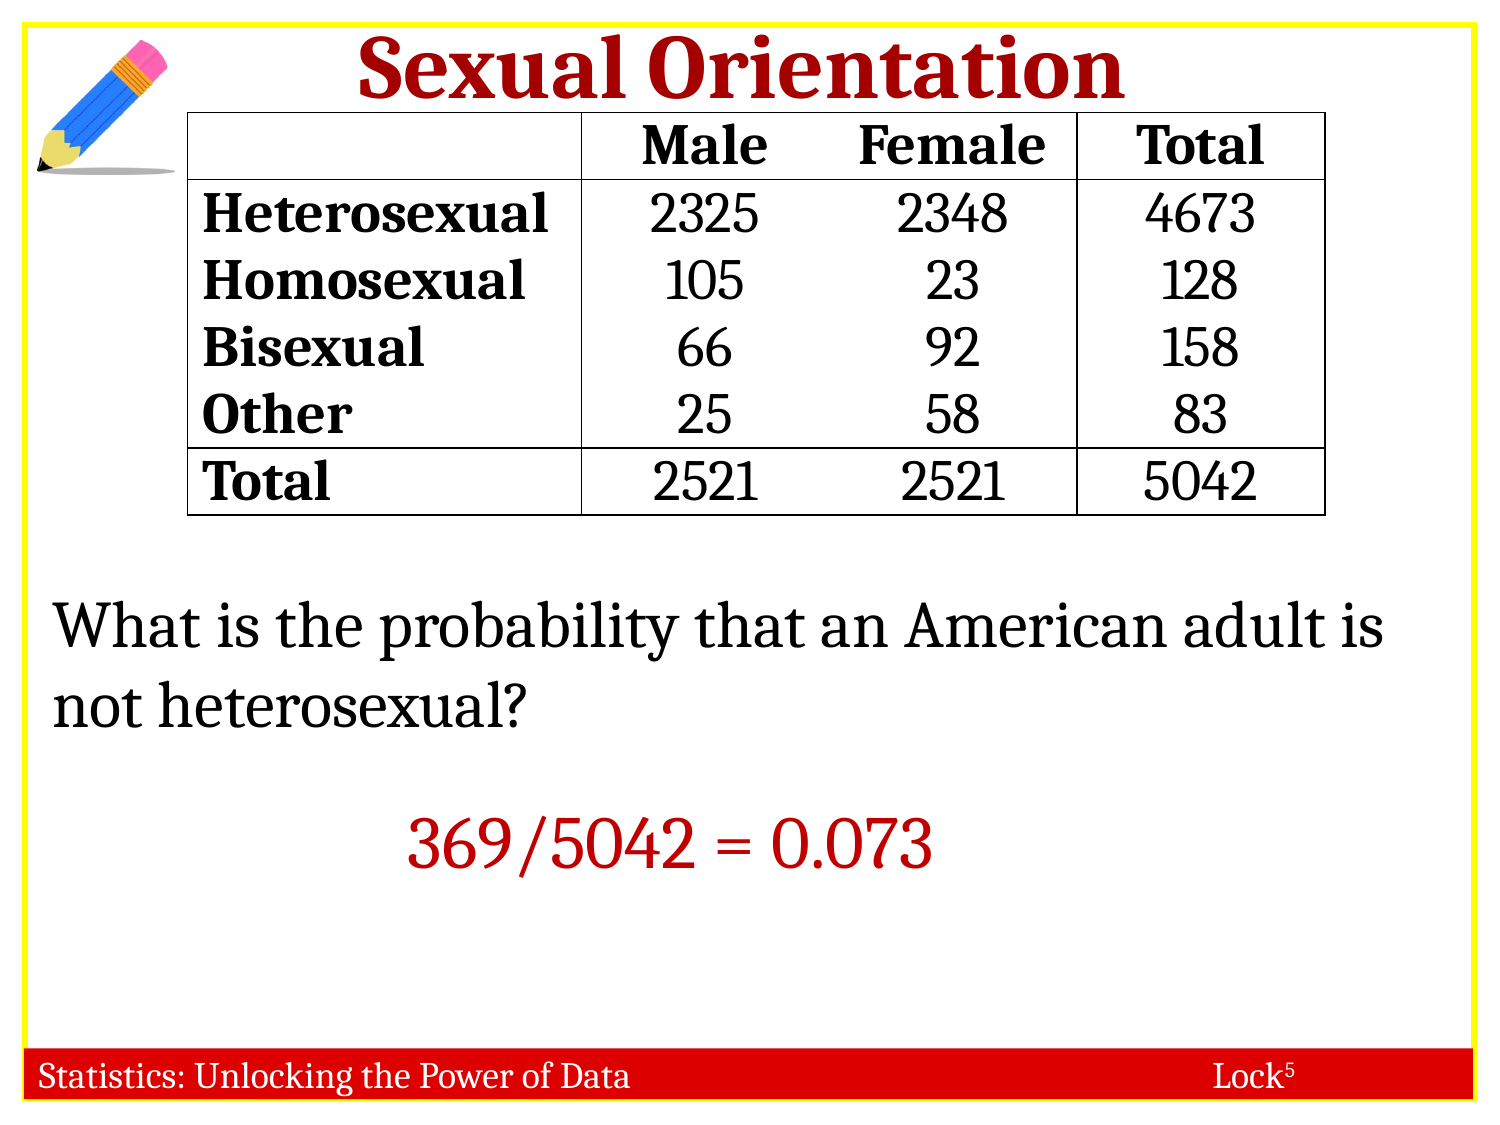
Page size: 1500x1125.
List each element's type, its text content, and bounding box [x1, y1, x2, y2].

table_cell 23 [829, 247, 1076, 314]
table_cell Total [188, 449, 581, 514]
table_cell 58 [829, 381, 1076, 447]
table_cell 158 [1078, 314, 1324, 381]
table_cell 2521 [829, 449, 1076, 514]
table_cell 83 [1078, 381, 1324, 447]
table_cell Bisexual [188, 314, 581, 381]
text_box 369/5042 = 0.073 [393, 785, 950, 936]
table_cell Homosexual [188, 247, 581, 314]
table_cell 2348 [829, 200, 1076, 247]
table_cell 2521 [582, 449, 829, 514]
table_cell 128 [1078, 247, 1324, 314]
table_cell 105 [582, 247, 829, 314]
table_cell Other [188, 381, 581, 447]
table_cell 25 [582, 381, 829, 447]
table_cell Heterosexual [188, 200, 581, 247]
table_cell 4673 [1078, 200, 1324, 247]
text_box Sexual Orientation [74, 0, 1413, 200]
text_box What is the probability that an American adult is not heterosexual? [37, 573, 1438, 748]
table_cell 66 [582, 314, 829, 381]
picture [37, 40, 176, 176]
table_cell 5042 [1078, 449, 1324, 514]
table_cell 92 [829, 314, 1076, 381]
table_cell 2325 [582, 200, 829, 247]
